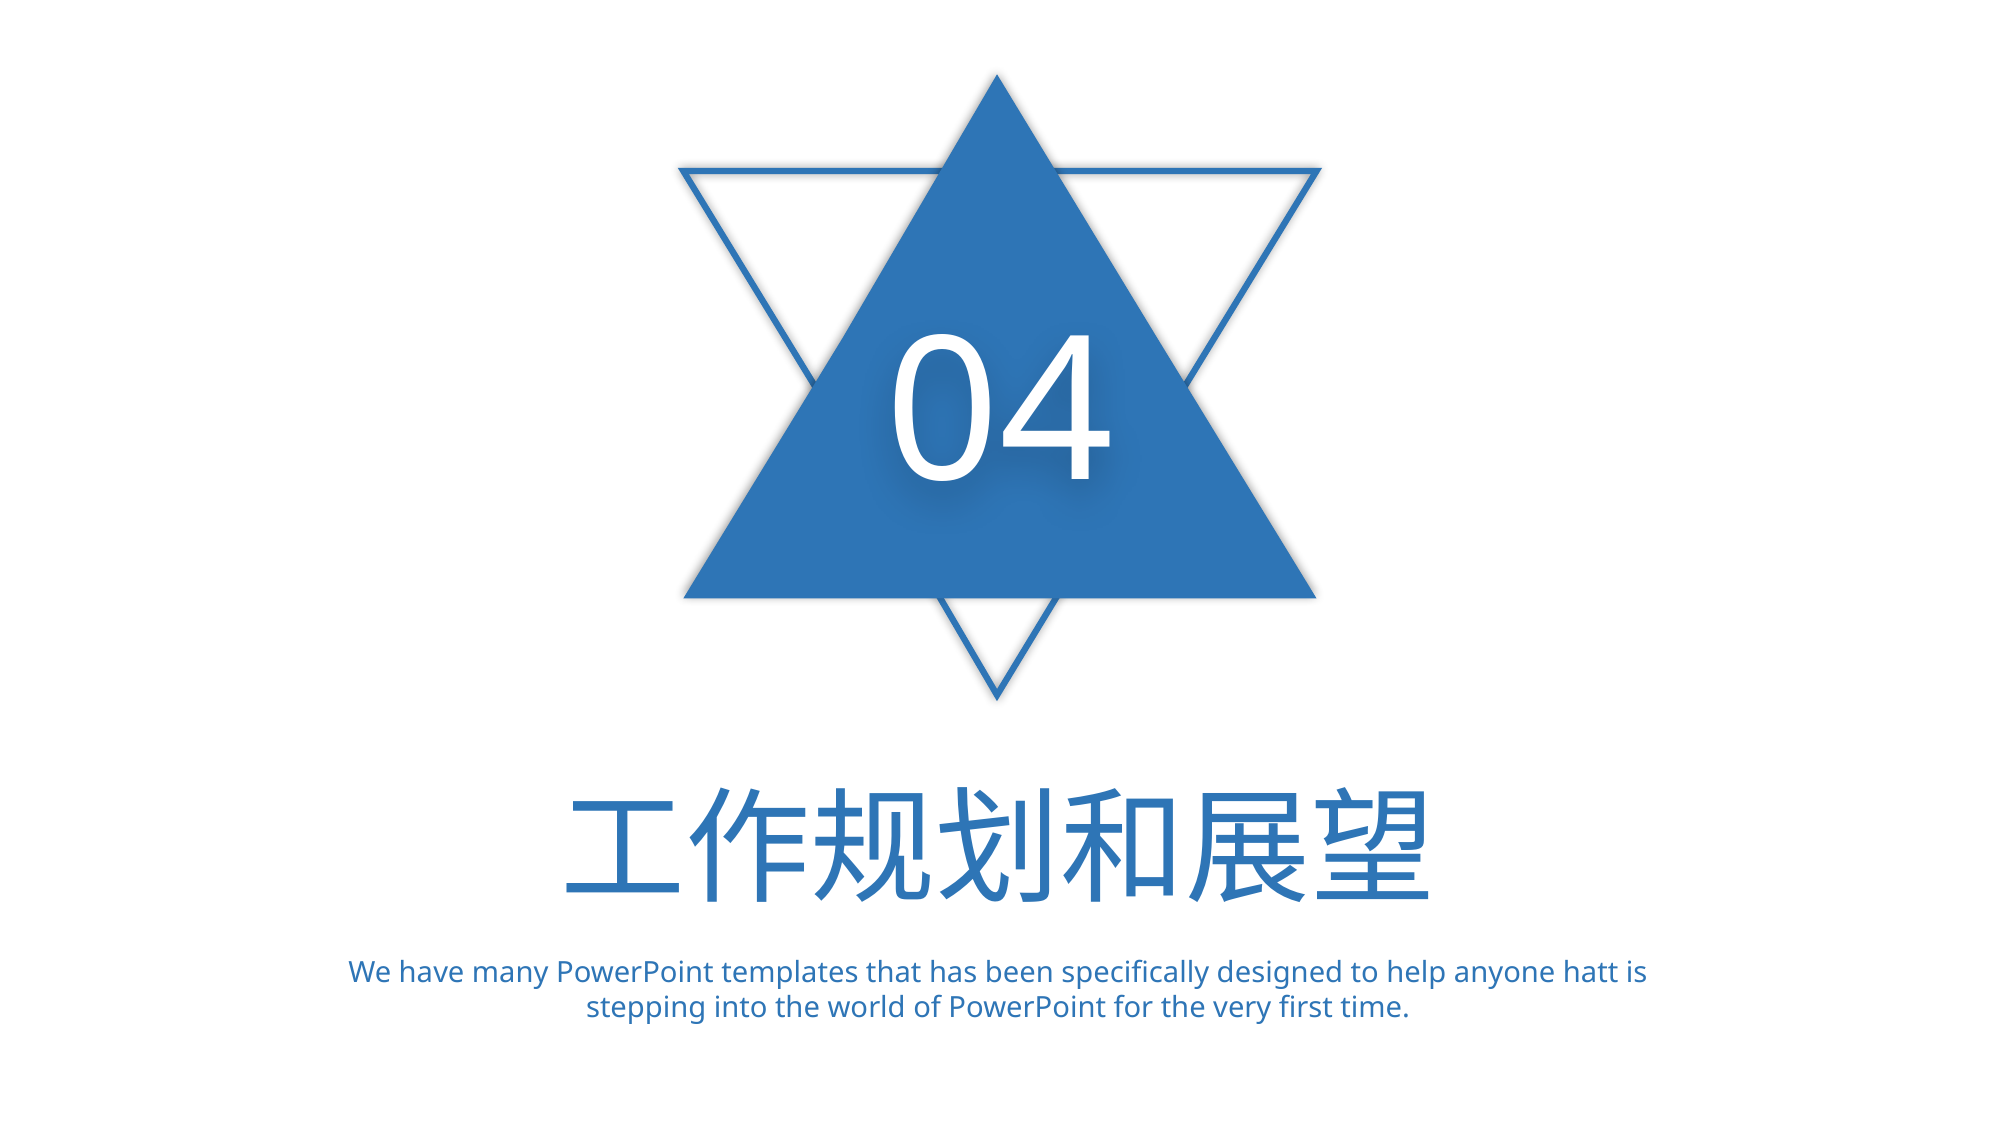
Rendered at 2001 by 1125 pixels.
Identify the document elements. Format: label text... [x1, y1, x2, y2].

text_box [901, 72, 1096, 235]
text_box [681, 169, 931, 363]
text_box 工作规划和展望 [545, 760, 1451, 925]
text_box [681, 407, 983, 600]
text_box [1063, 169, 1319, 366]
text_box [1017, 404, 1319, 600]
text_box [944, 607, 1052, 698]
text_box We have many PowerPoint templates that has been specifically designed to help anyone hatt is stepping into the world of PowerPoint for the very first time. [308, 945, 1688, 1031]
text_box 04 [820, 235, 1180, 564]
